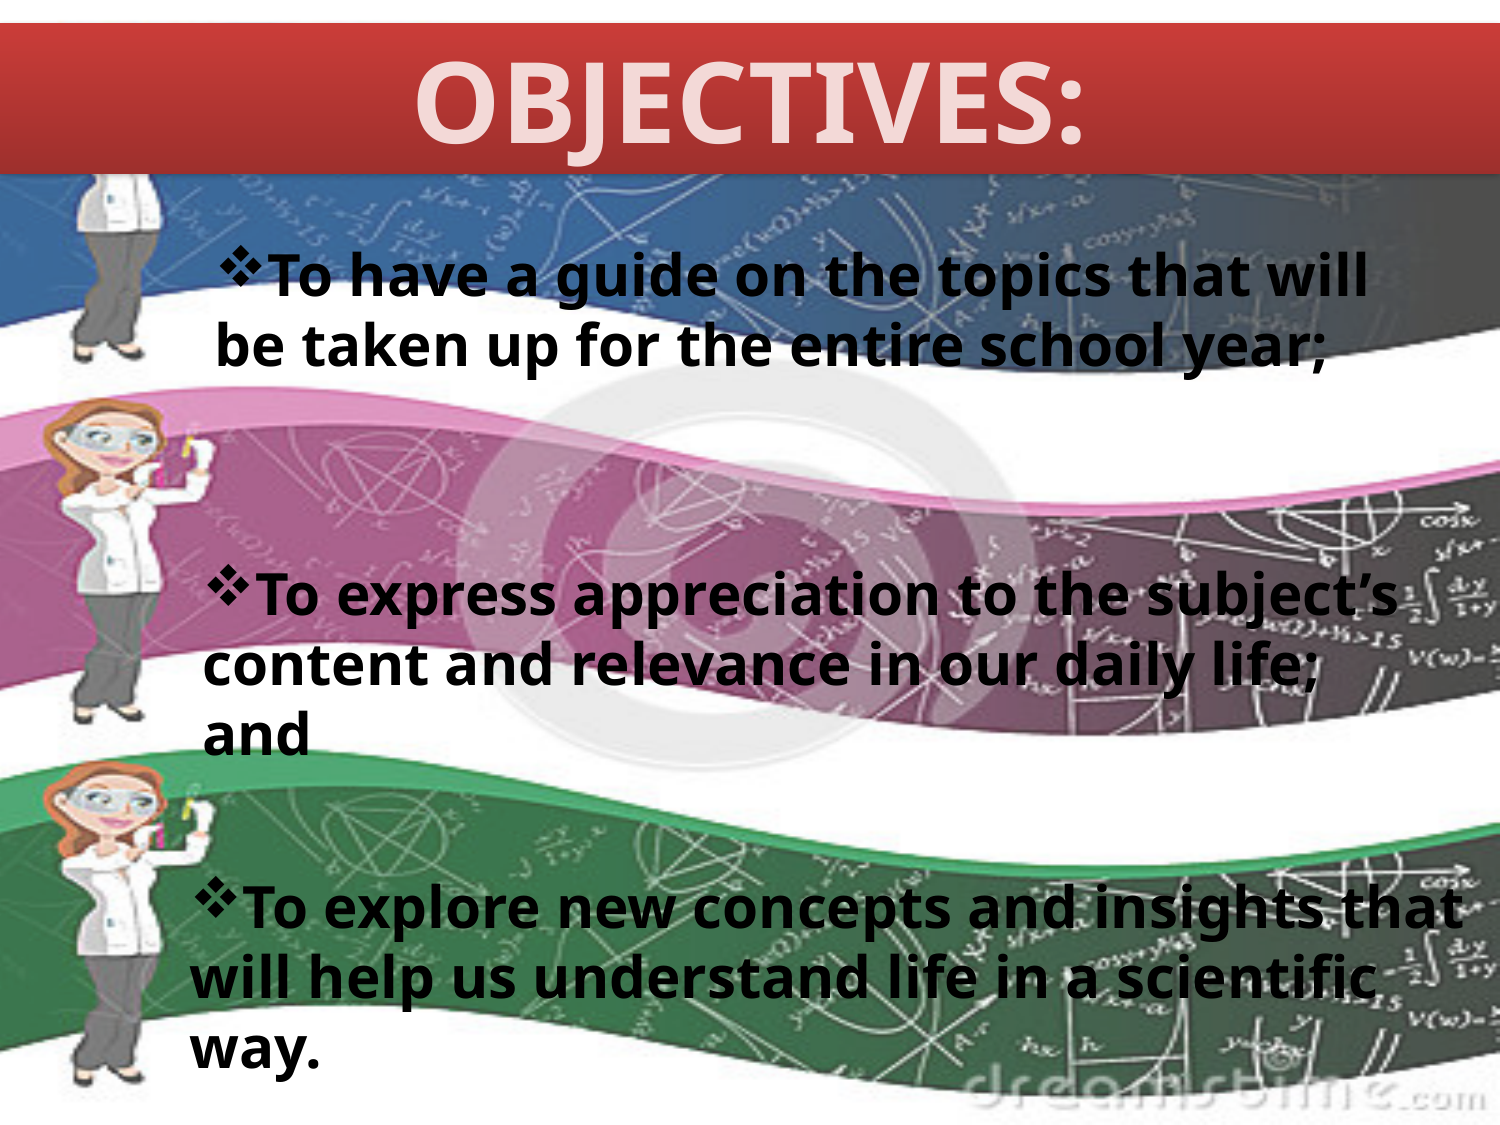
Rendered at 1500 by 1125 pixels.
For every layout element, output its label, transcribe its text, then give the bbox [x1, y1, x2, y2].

text_box To have a guide on the topics that will be taken up for the entire school year; [200, 230, 1425, 386]
text_box OBJECTIVES: [0, 23, 1500, 174]
text_box To express appreciation to the subject’s content and relevance in our daily life; and [187, 549, 1438, 775]
text_box To explore new concepts and insights that will help us understand life in a scientific way. [174, 862, 1500, 1088]
